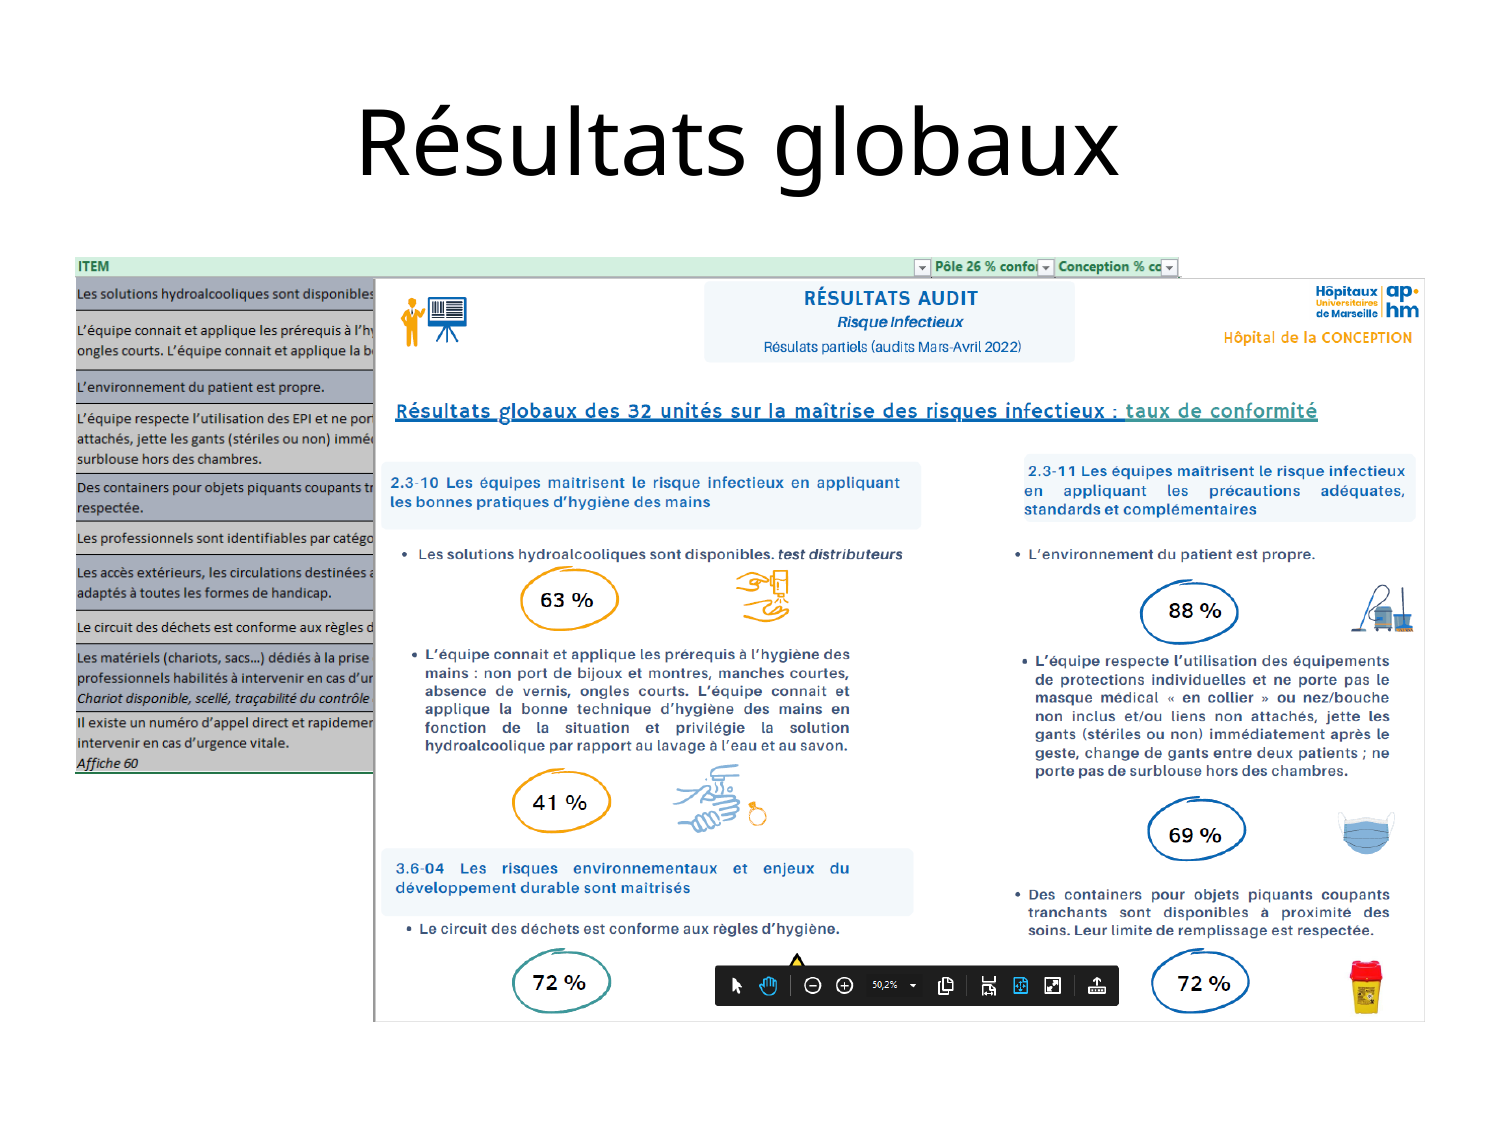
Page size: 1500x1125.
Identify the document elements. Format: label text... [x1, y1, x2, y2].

title Résultats globaux [75, 45, 1425, 233]
picture [74, 255, 1182, 775]
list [372, 278, 1426, 1022]
